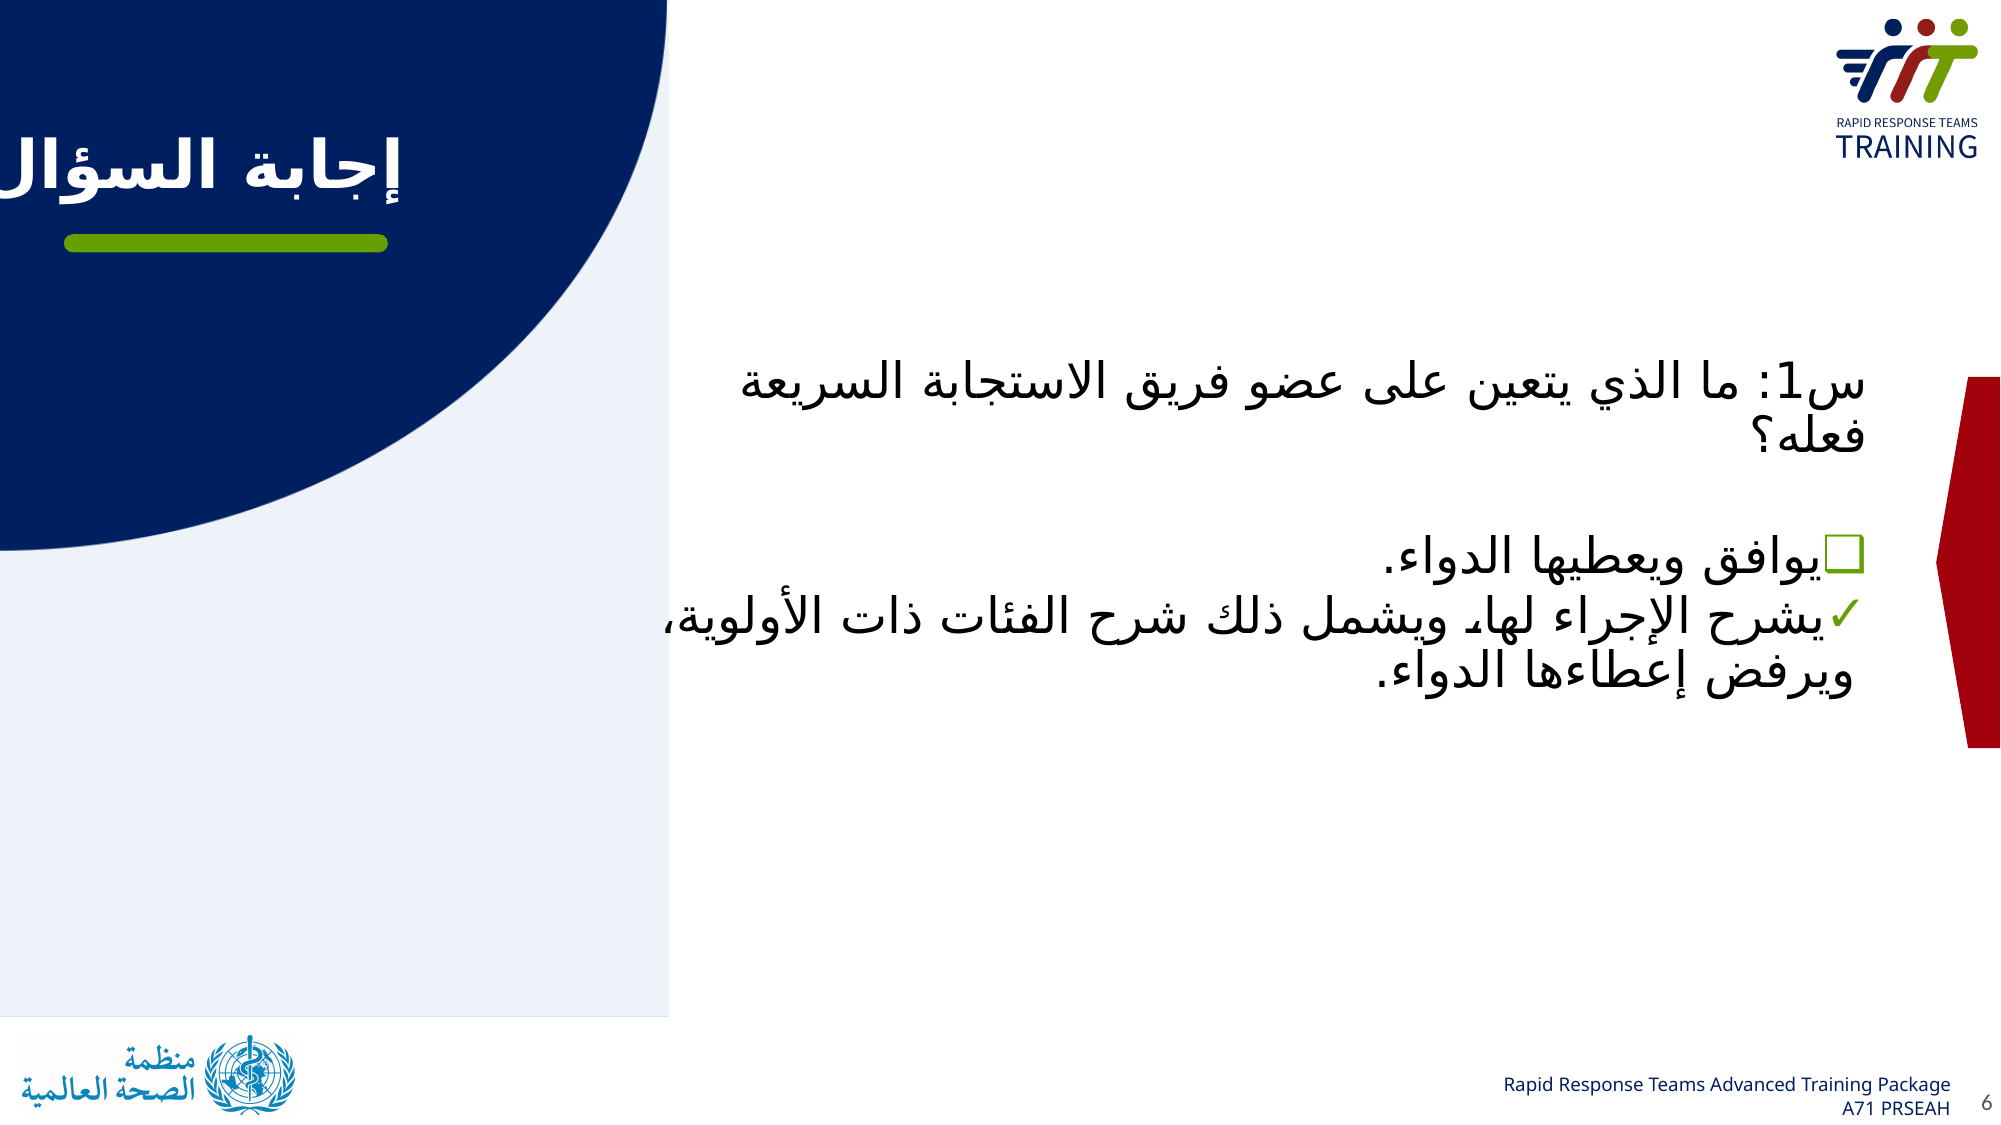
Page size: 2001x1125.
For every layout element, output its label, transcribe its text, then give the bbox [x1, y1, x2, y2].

picture [22, 1035, 295, 1115]
picture [0, 0, 669, 1018]
picture [1835, 19, 1978, 167]
slide_number 6 [1882, 1037, 1916, 1092]
text_box [63, 234, 388, 253]
picture [252, 1050, 258, 1059]
title إجابة السؤال 1 [0, 123, 413, 442]
list س1: ما الذي يتعين على عضو فريق الاستجابة السريعة فعله؟ يوافق ويعطيها الدواء. يشرح الإجراء لها، ويشمل ذلك شرح الفئات ذات الأولوية، ويرفض إعطاءها الدواء. [639, 135, 1876, 918]
